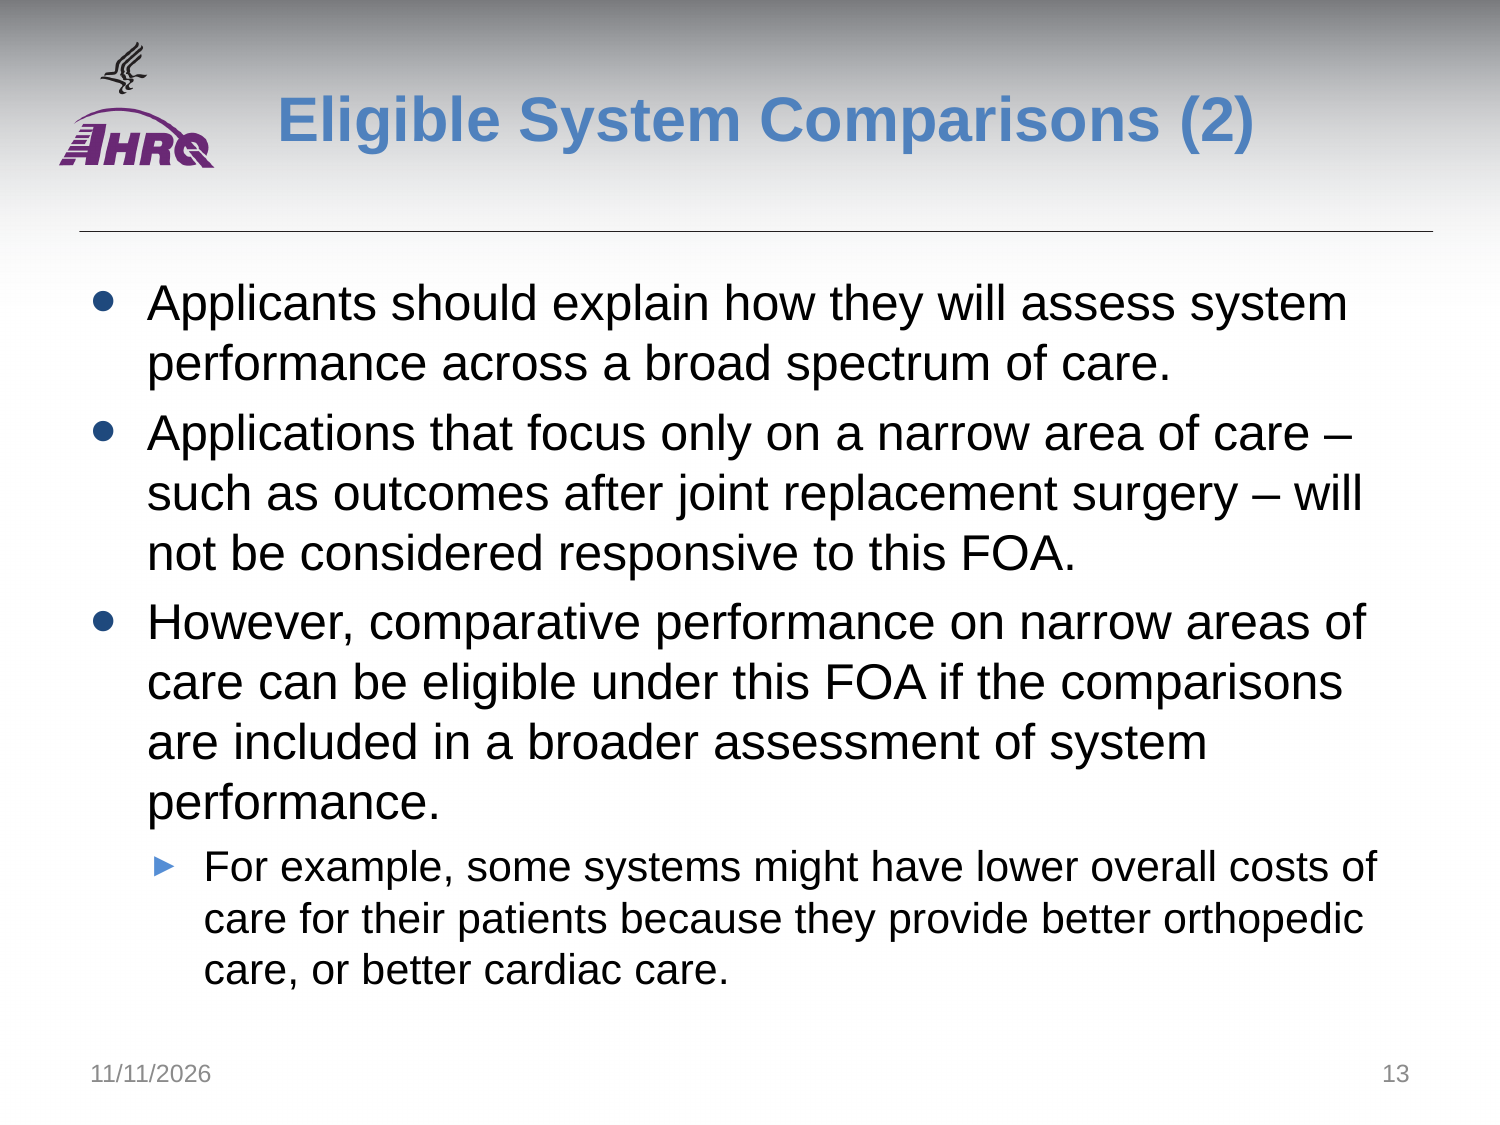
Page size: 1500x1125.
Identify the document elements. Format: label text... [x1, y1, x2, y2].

title Eligible System Comparisons (2) [262, 45, 1425, 188]
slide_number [75, 1042, 425, 1103]
slide_number 13 [1074, 1042, 1425, 1103]
picture [0, 0, 1500, 1125]
list Applicants should explain how they will assess system performance across a broad spectrum of care. Applications that focus only on a narrow area of care – such as outcomes after joint replacement surgery – will not be considered responsive to this FOA. However, comparative performance on narrow areas of care can be eligible under this FOA if the comparisons are included in a broader assessment of system performance. For example, some systems might have lower overall costs of care for their patients because they provide better orthopedic care, or better cardiac care. [75, 262, 1425, 1005]
